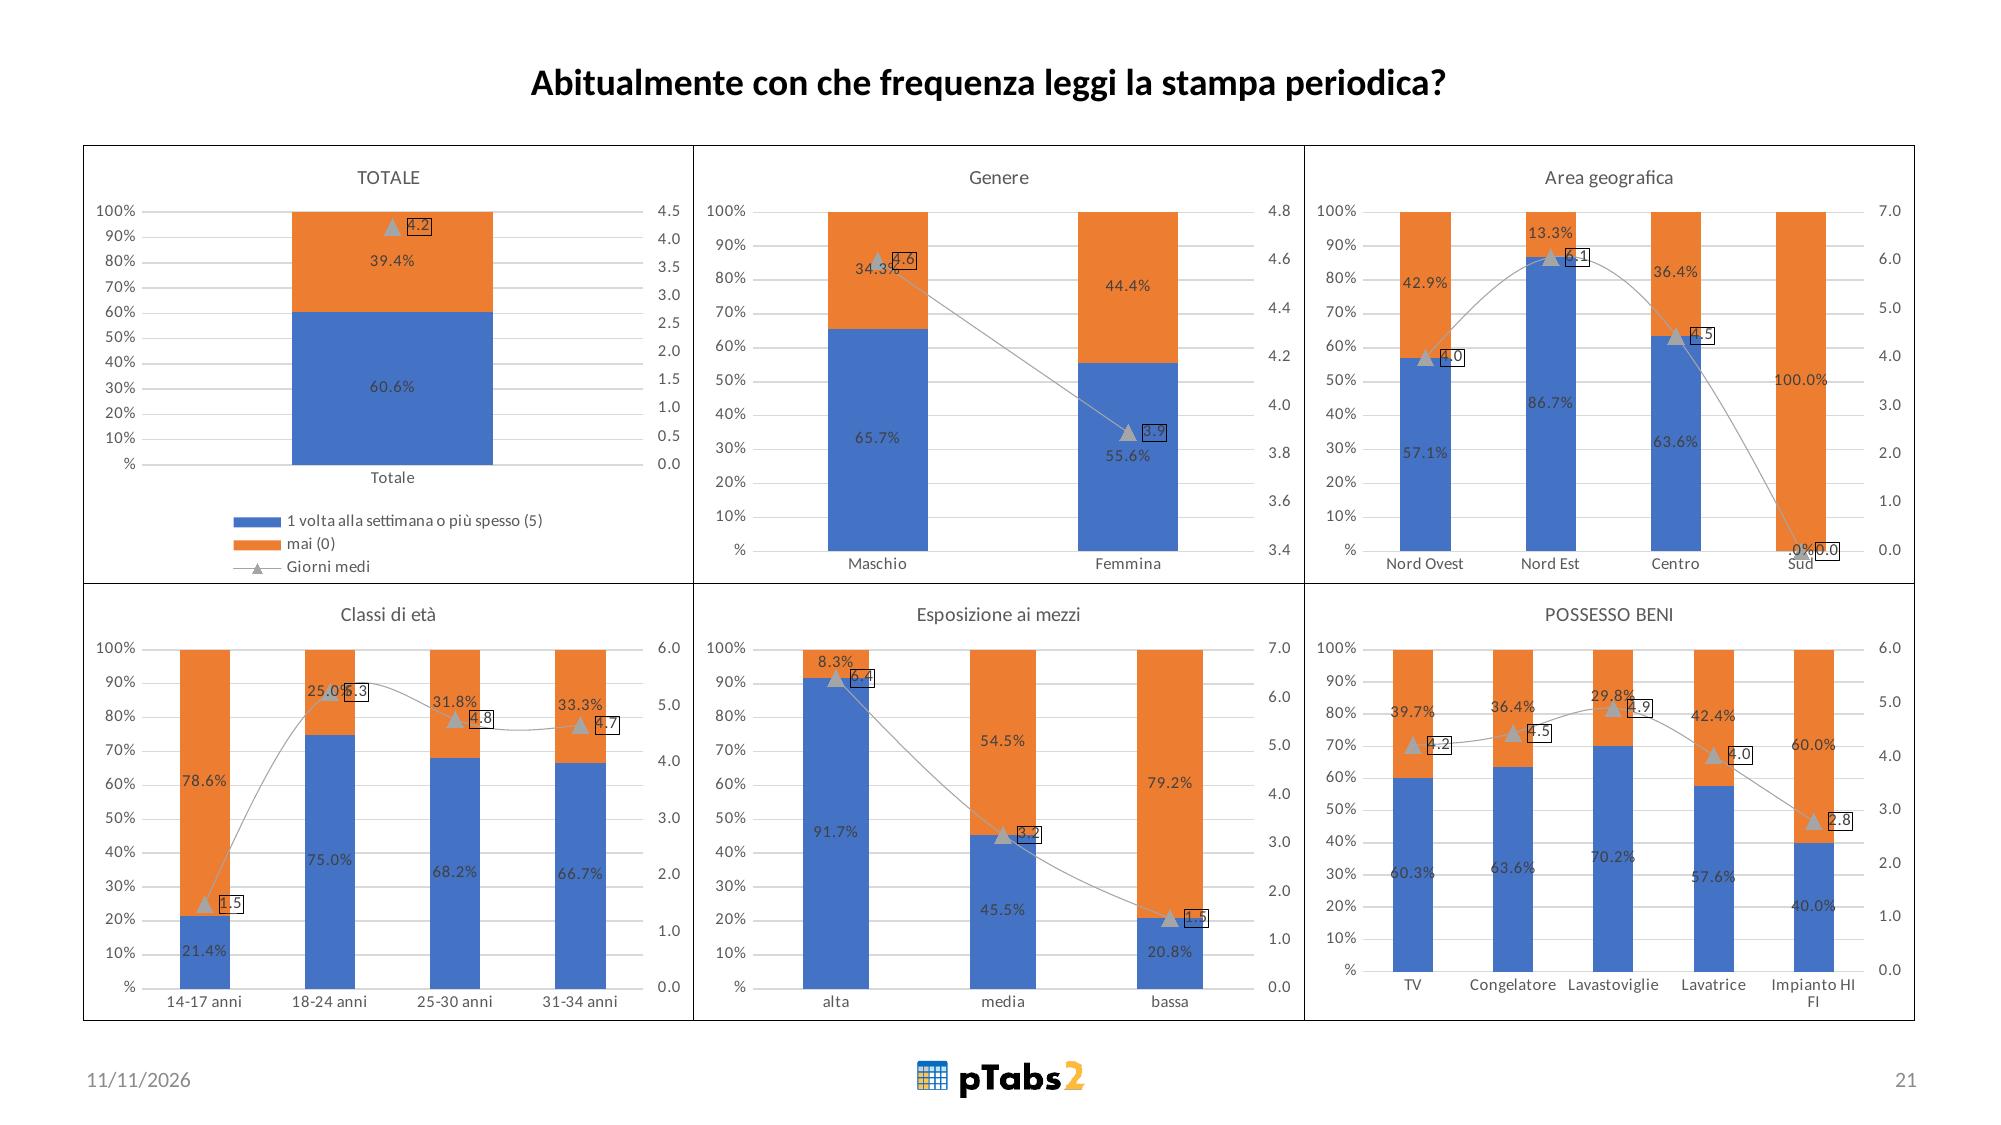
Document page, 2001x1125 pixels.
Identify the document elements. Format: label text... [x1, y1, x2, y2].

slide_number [70, 1055, 512, 1103]
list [913, 1058, 1087, 1100]
slide_number 21 [1482, 1055, 1933, 1103]
chart [83, 145, 1915, 1021]
title Abitualmente con che frequenza leggi la stampa periodica? [104, 52, 1875, 115]
